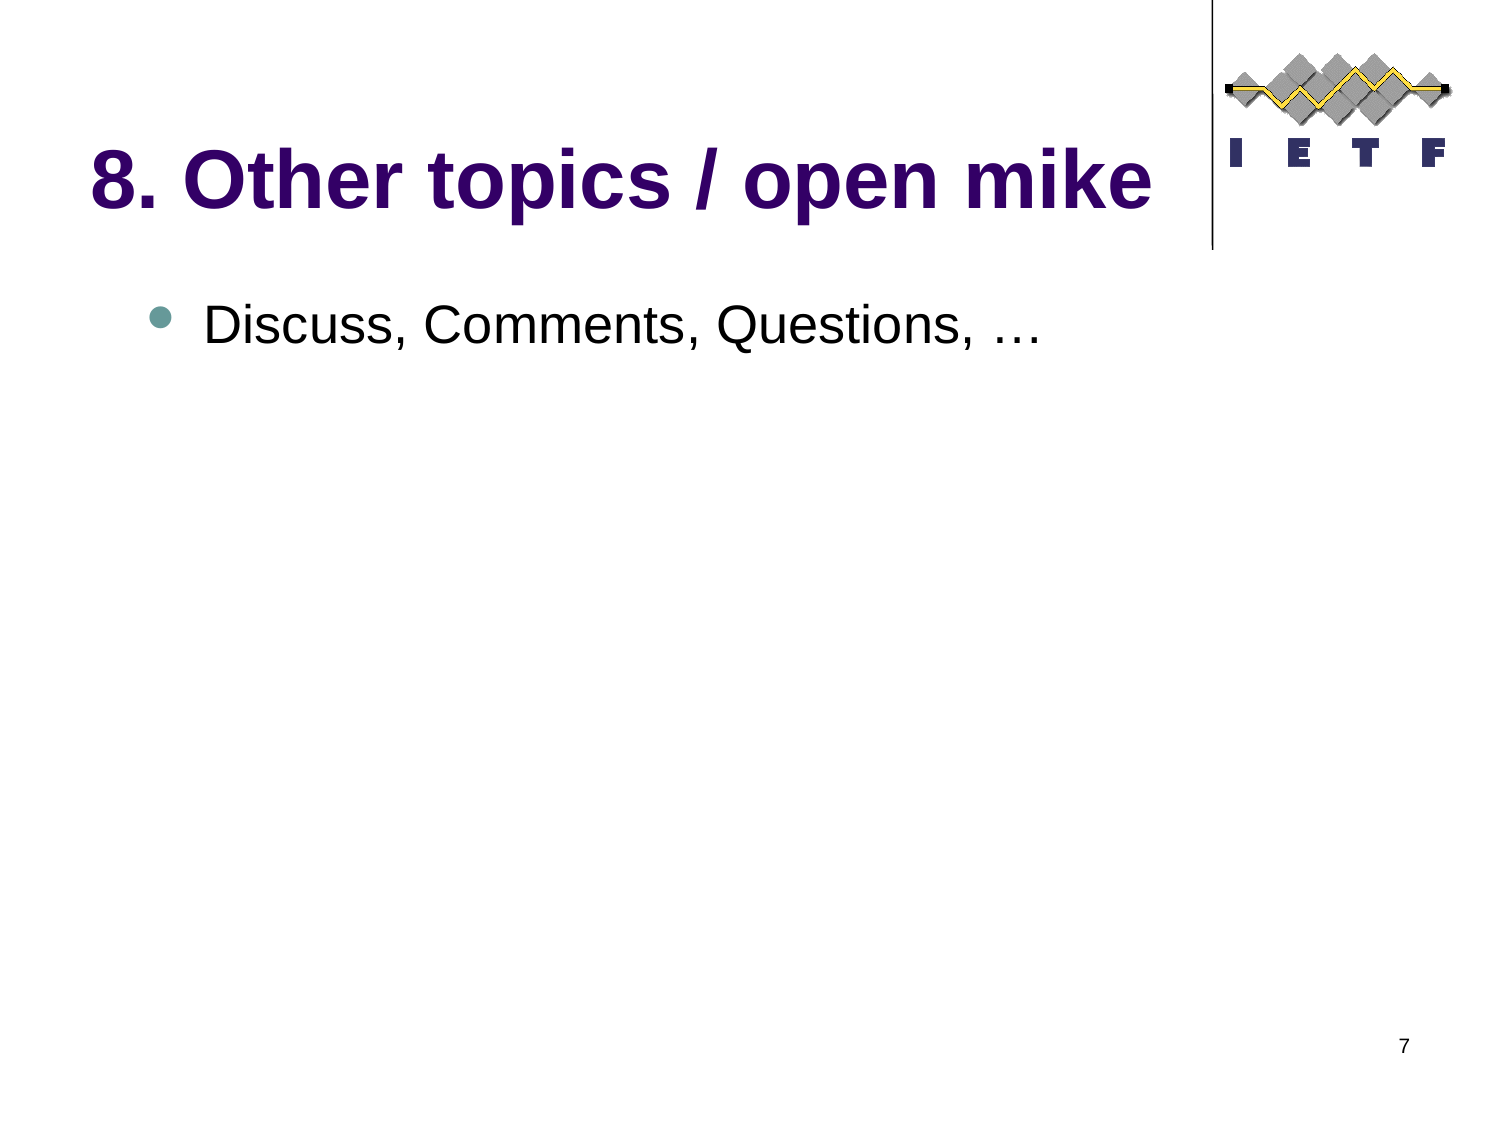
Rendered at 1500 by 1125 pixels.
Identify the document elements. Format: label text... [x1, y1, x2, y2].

list Discuss, Comments, Questions, … [74, 281, 1426, 1006]
slide_number 7 [1074, 1024, 1426, 1101]
picture [1212, 37, 1463, 181]
title 8. Other topics / open mike [74, 19, 1201, 233]
